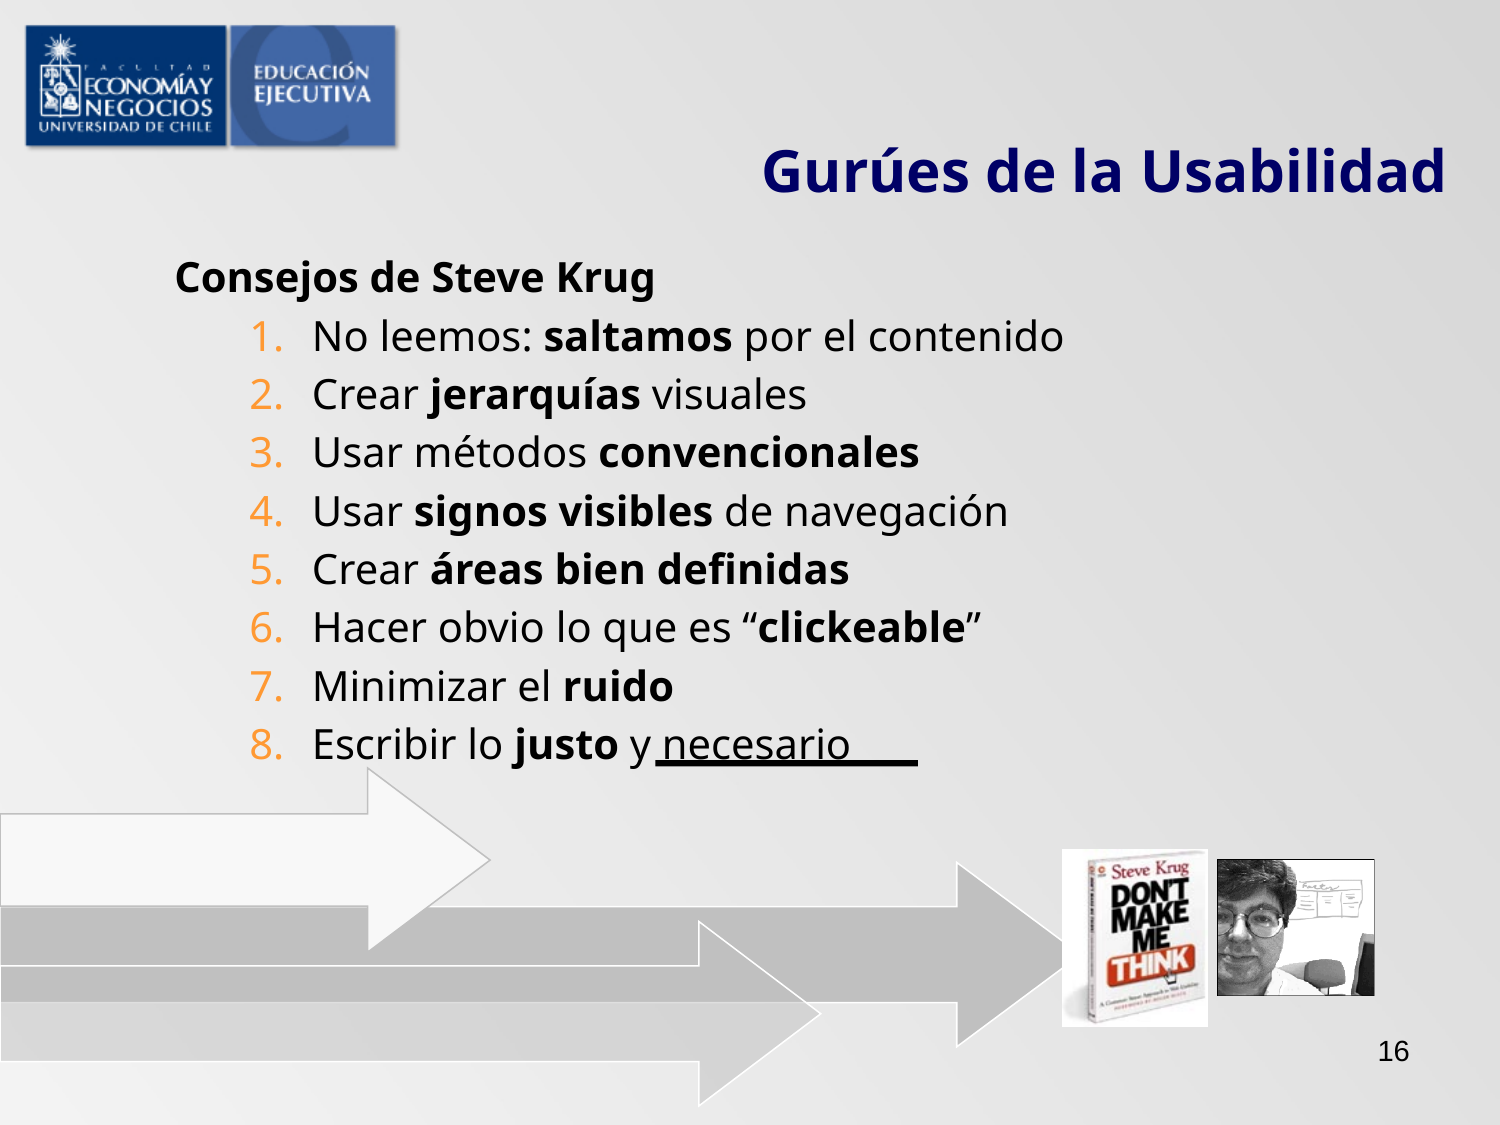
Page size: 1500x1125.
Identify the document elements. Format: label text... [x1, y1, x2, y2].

slide_number 16 [1074, 1024, 1426, 1103]
list Consejos de Steve Krug No leemos: saltamos por el contenido Crear jerarquías visuales Usar métodos convencionales Usar signos visibles de navegación Crear áreas bien definidas Hacer obvio lo que es “clickeable” Minimizar el ruido Escribir lo justo y necesario [159, 243, 1460, 957]
title Gurúes de la Usabilidad [162, 74, 1463, 263]
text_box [1062, 849, 1376, 1027]
picture [0, 0, 1500, 1125]
